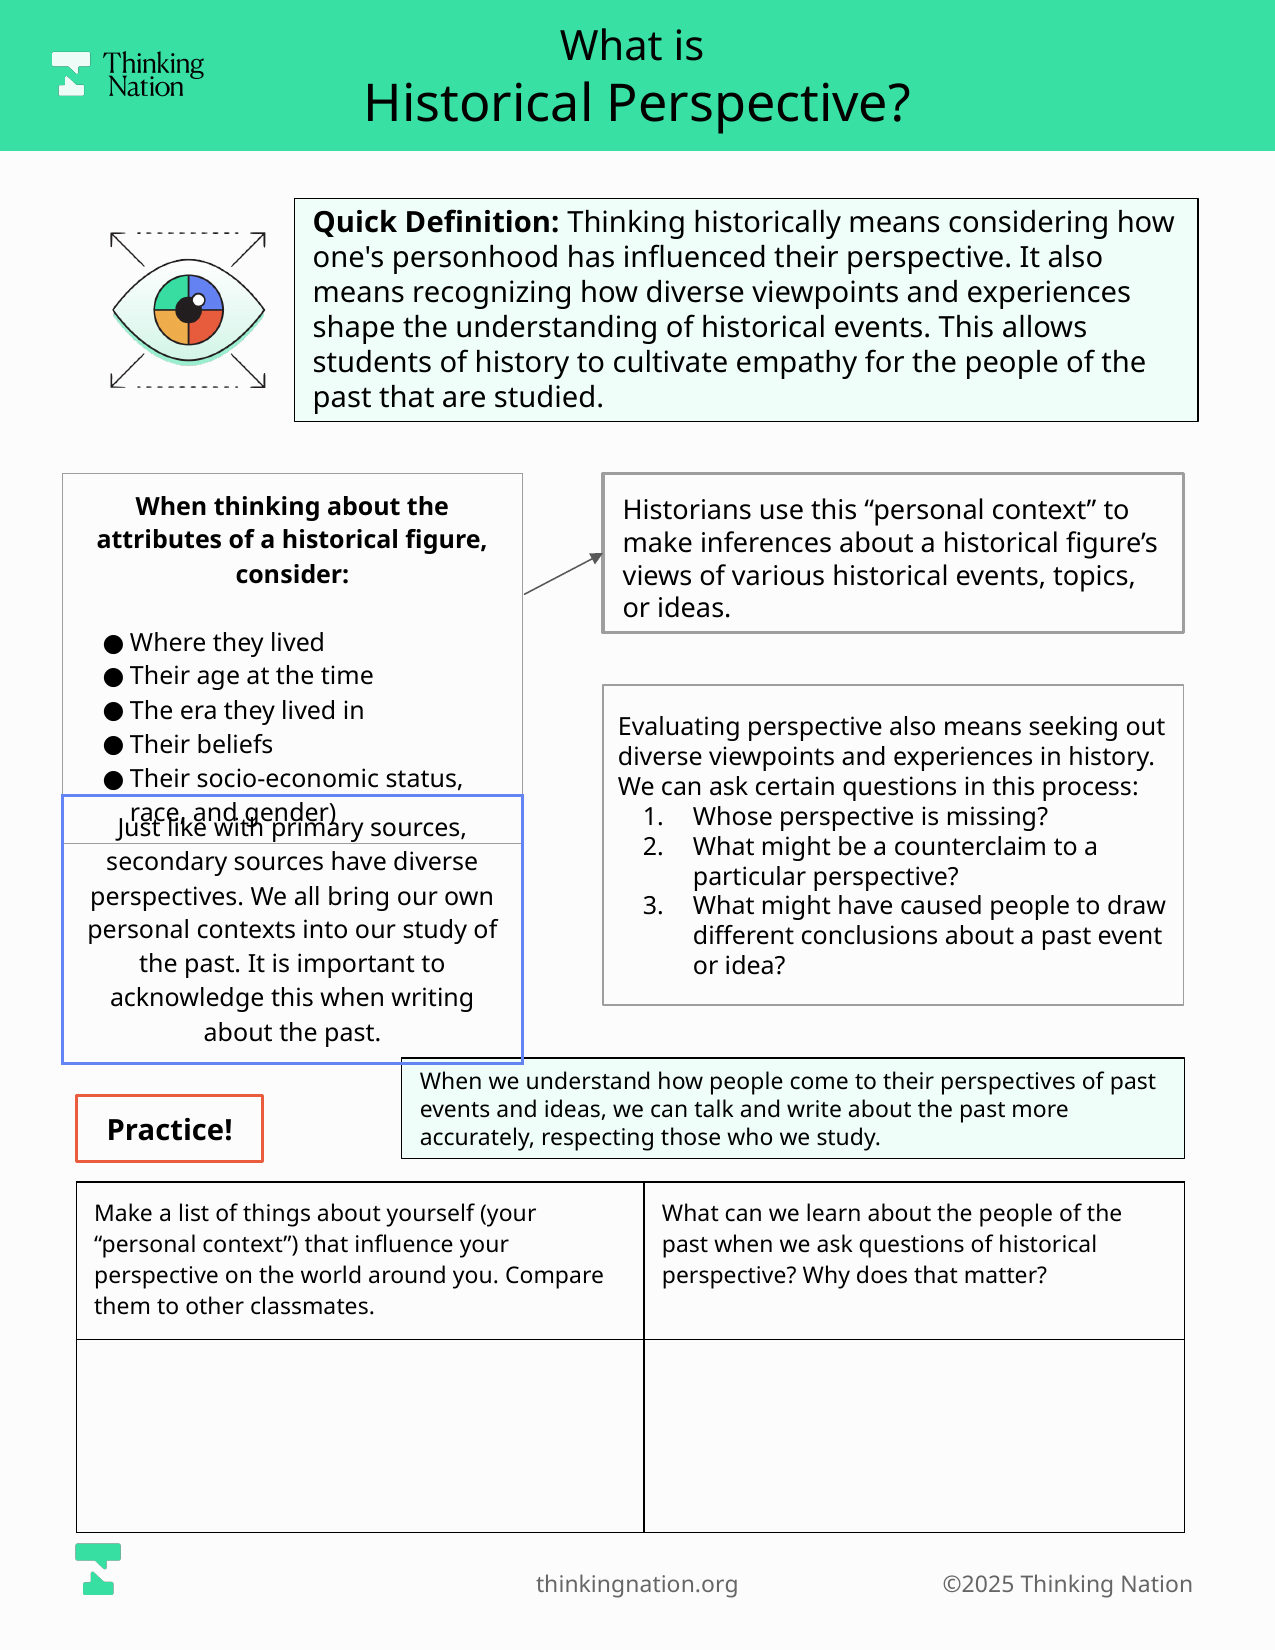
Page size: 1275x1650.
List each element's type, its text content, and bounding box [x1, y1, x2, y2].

picture [75, 198, 300, 422]
text_box Evaluating perspective also means seeking out diverse viewpoints and experiences in history. We can ask certain questions in this process: Whose perspective is missing? What might be a counterclaim to a particular perspective? What might have caused people to draw different conclusions about a past event or idea? [603, 684, 1184, 1006]
text_box thinkingnation.org [486, 1553, 789, 1605]
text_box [523, 552, 604, 595]
text_box ©2025 Thinking Nation [907, 1553, 1210, 1605]
table_cell [645, 1340, 1184, 1532]
text_box What is Historical Perspective? [0, 0, 1275, 151]
text_box Historians use this “personal context” to make inferences about a historical figure’s views of various historical events, topics, or ideas. [603, 473, 1184, 633]
table_header Just like with primary sources, secondary sources have diverse perspectives. We all bring our own personal contexts into our study of the past. It is important to acknowledge this when writing about the past. [64, 797, 521, 1062]
table_cell [77, 1340, 643, 1532]
text_box When we understand how people come to their perspectives of past events and ideas, we can talk and write about the past more accurately, respecting those who we study. [401, 1057, 1185, 1159]
picture [35, 37, 210, 110]
table_header Make a list of things about yourself (your “personal context”) that influence your perspective on the world around you. Compare them to other classmates. [77, 1183, 643, 1339]
table_header When thinking about the attributes of a historical figure, consider: Where they lived Their age at the time The era they lived in Their beliefs Their socio-economic status, race, and gender) [63, 474, 522, 794]
picture [62, 1533, 134, 1605]
text_box Quick Definition: Thinking historically means considering how one's personhood has influenced their perspective. It also means recognizing how diverse viewpoints and experiences shape the understanding of historical events. This allows students of history to cultivate empathy for the people of the past that are studied. [300, 198, 1198, 422]
table_header What can we learn about the people of the past when we ask questions of historical perspective? Why does that matter? [645, 1183, 1184, 1339]
text_box Practice! [76, 1095, 263, 1162]
